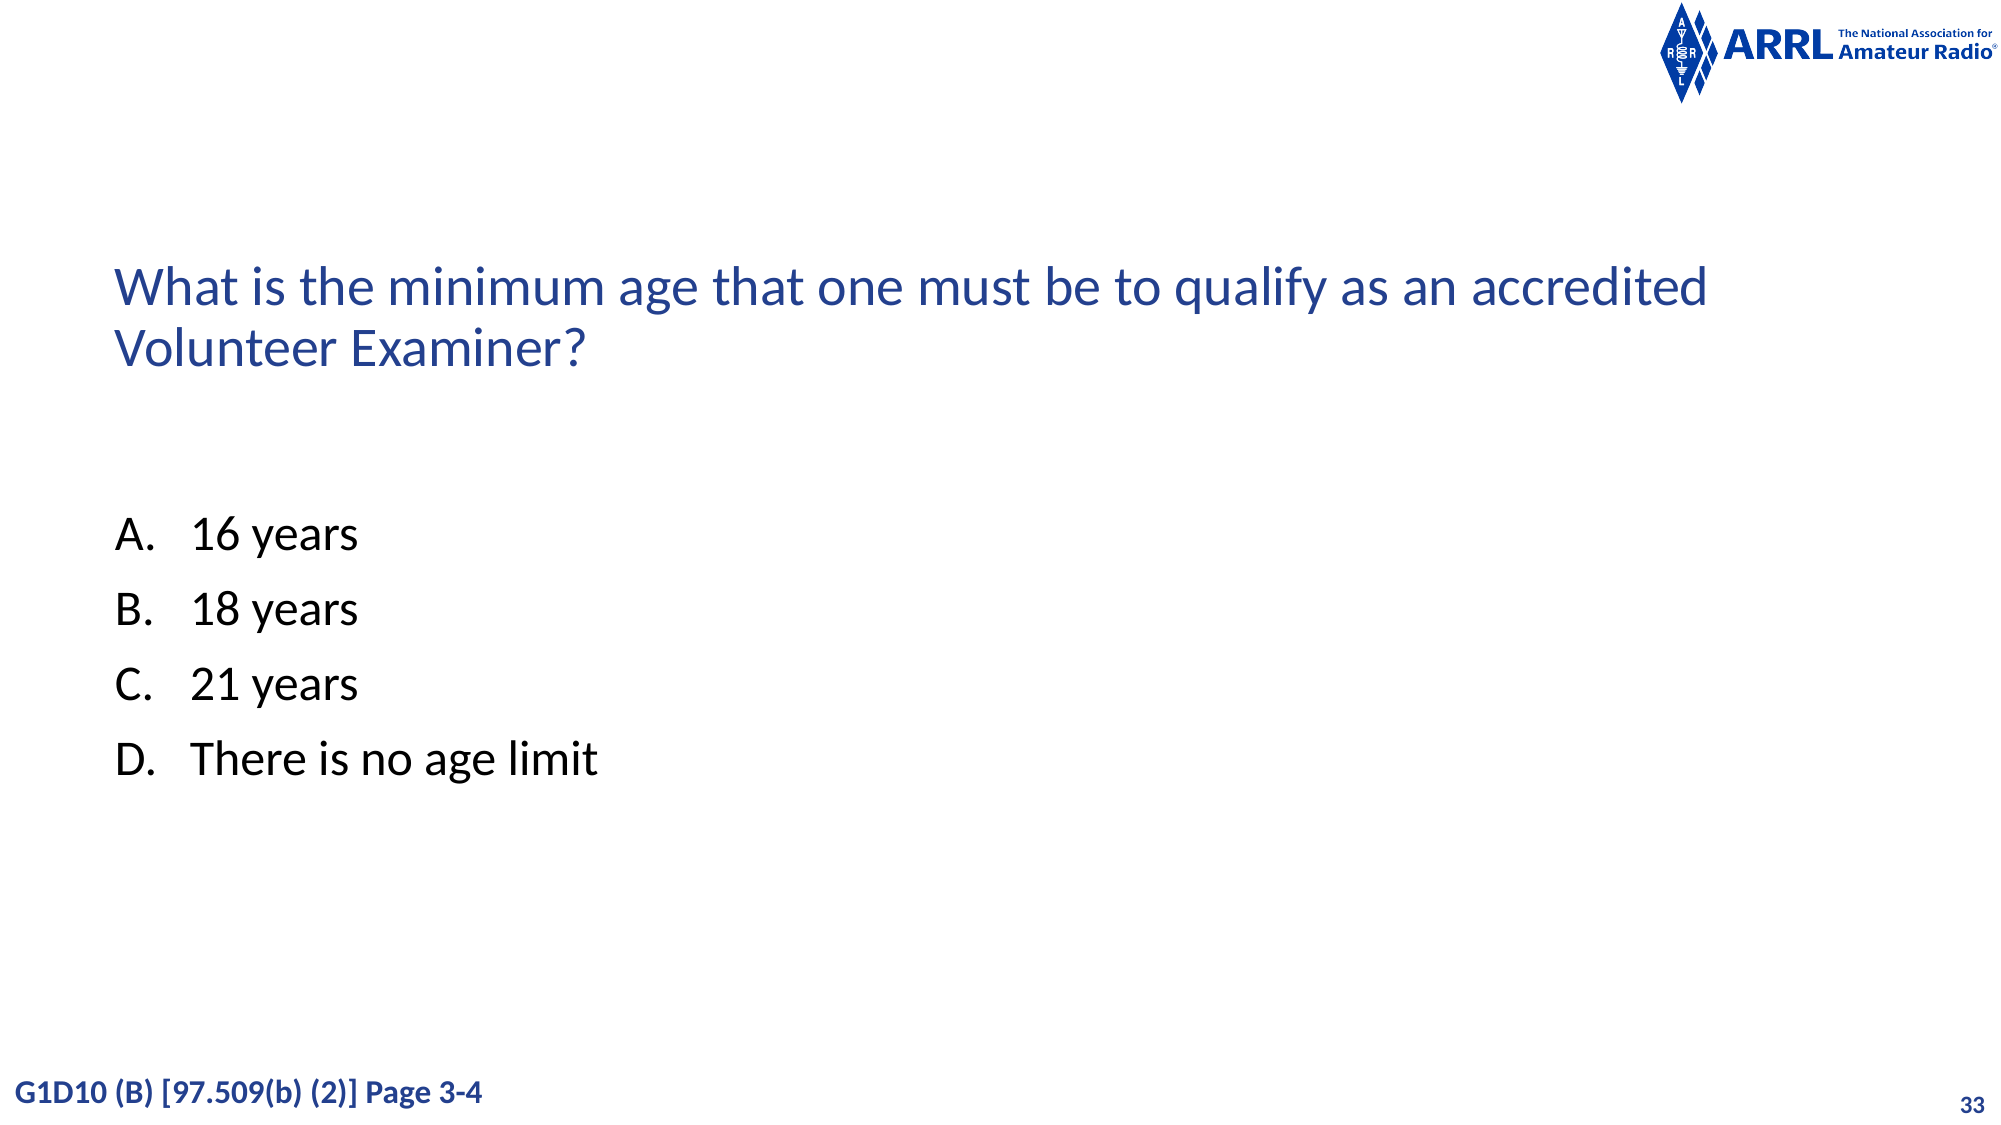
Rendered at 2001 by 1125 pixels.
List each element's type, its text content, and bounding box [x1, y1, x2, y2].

text_box G1D10 (B) [97.509(b) (2)] Page 3-4 [0, 1062, 1313, 1118]
picture [1658, 0, 1999, 106]
title What is the minimum age that one must be to qualify as an accredited Volunteer Examiner? [99, 249, 1900, 388]
list 16 years 18 years 21 years There is no age limit [99, 500, 1900, 1005]
text_box 33 [1899, 1081, 2000, 1125]
